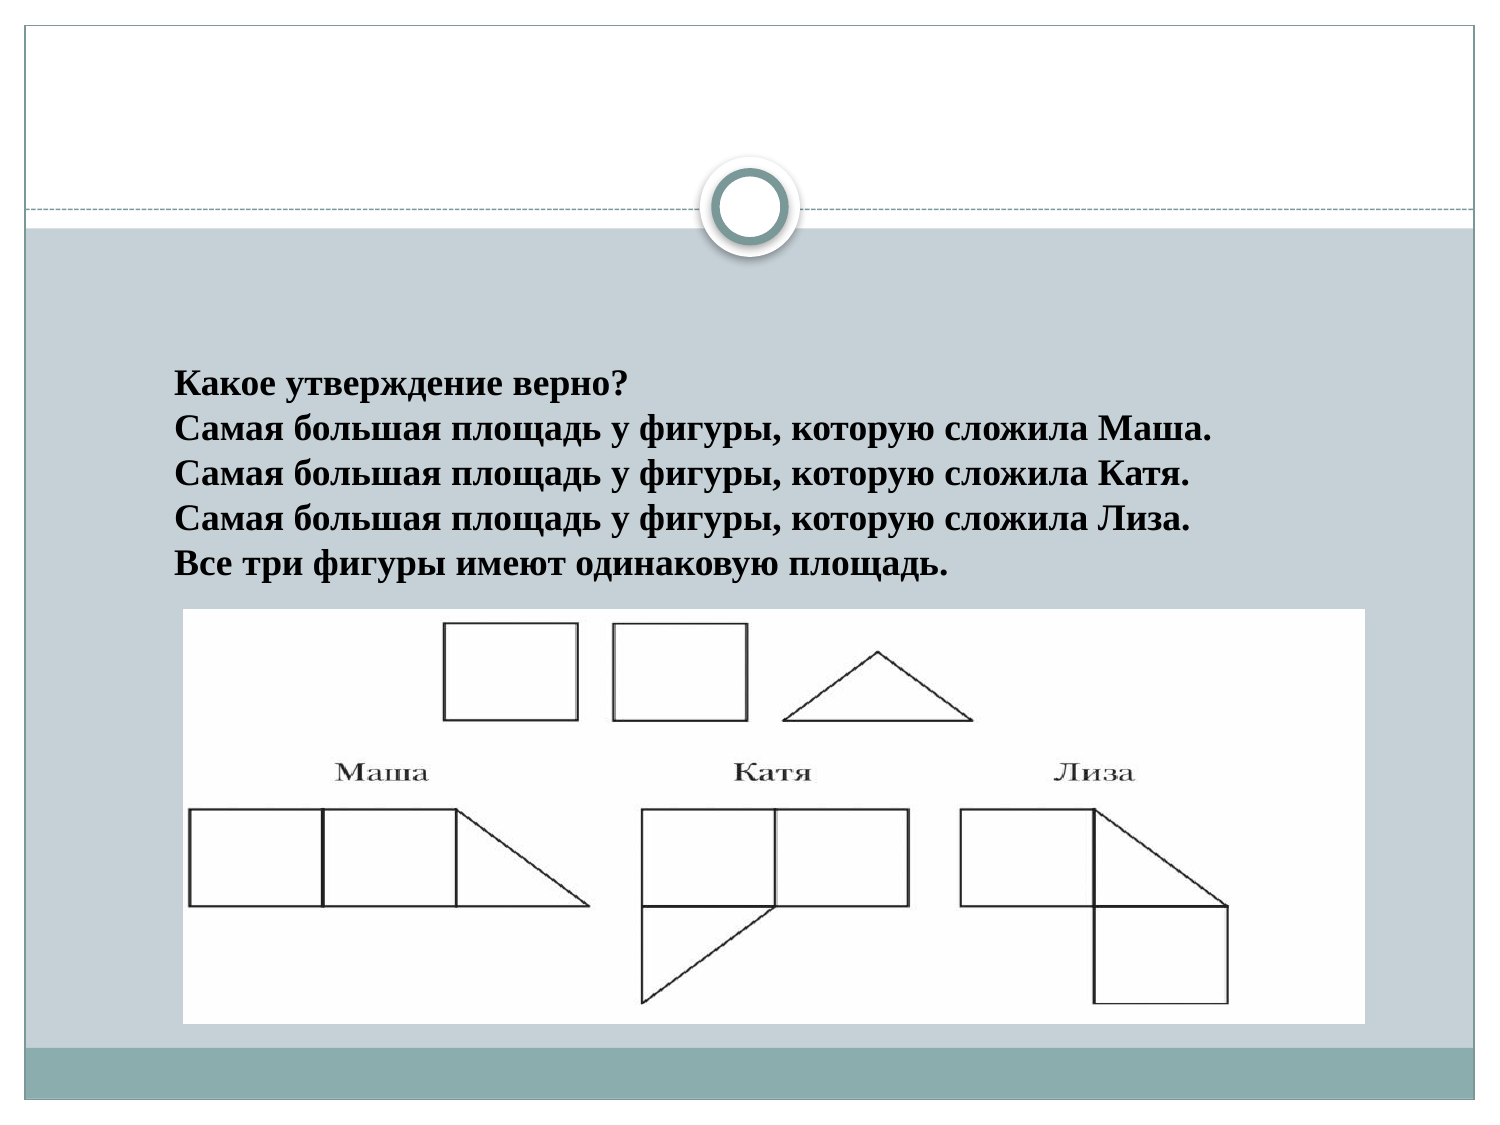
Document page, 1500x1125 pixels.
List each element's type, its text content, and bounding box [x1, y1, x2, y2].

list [182, 609, 1365, 1024]
text_box Какое утверждение верно? Самая большая площадь у фигуры, которую сложила Маша. Самая большая площадь у фигуры, которую сложила Катя. Самая большая площадь у фигуры, которую сложила Лиза. Все три фигуры имеют одинаковую площадь. [159, 350, 1376, 591]
